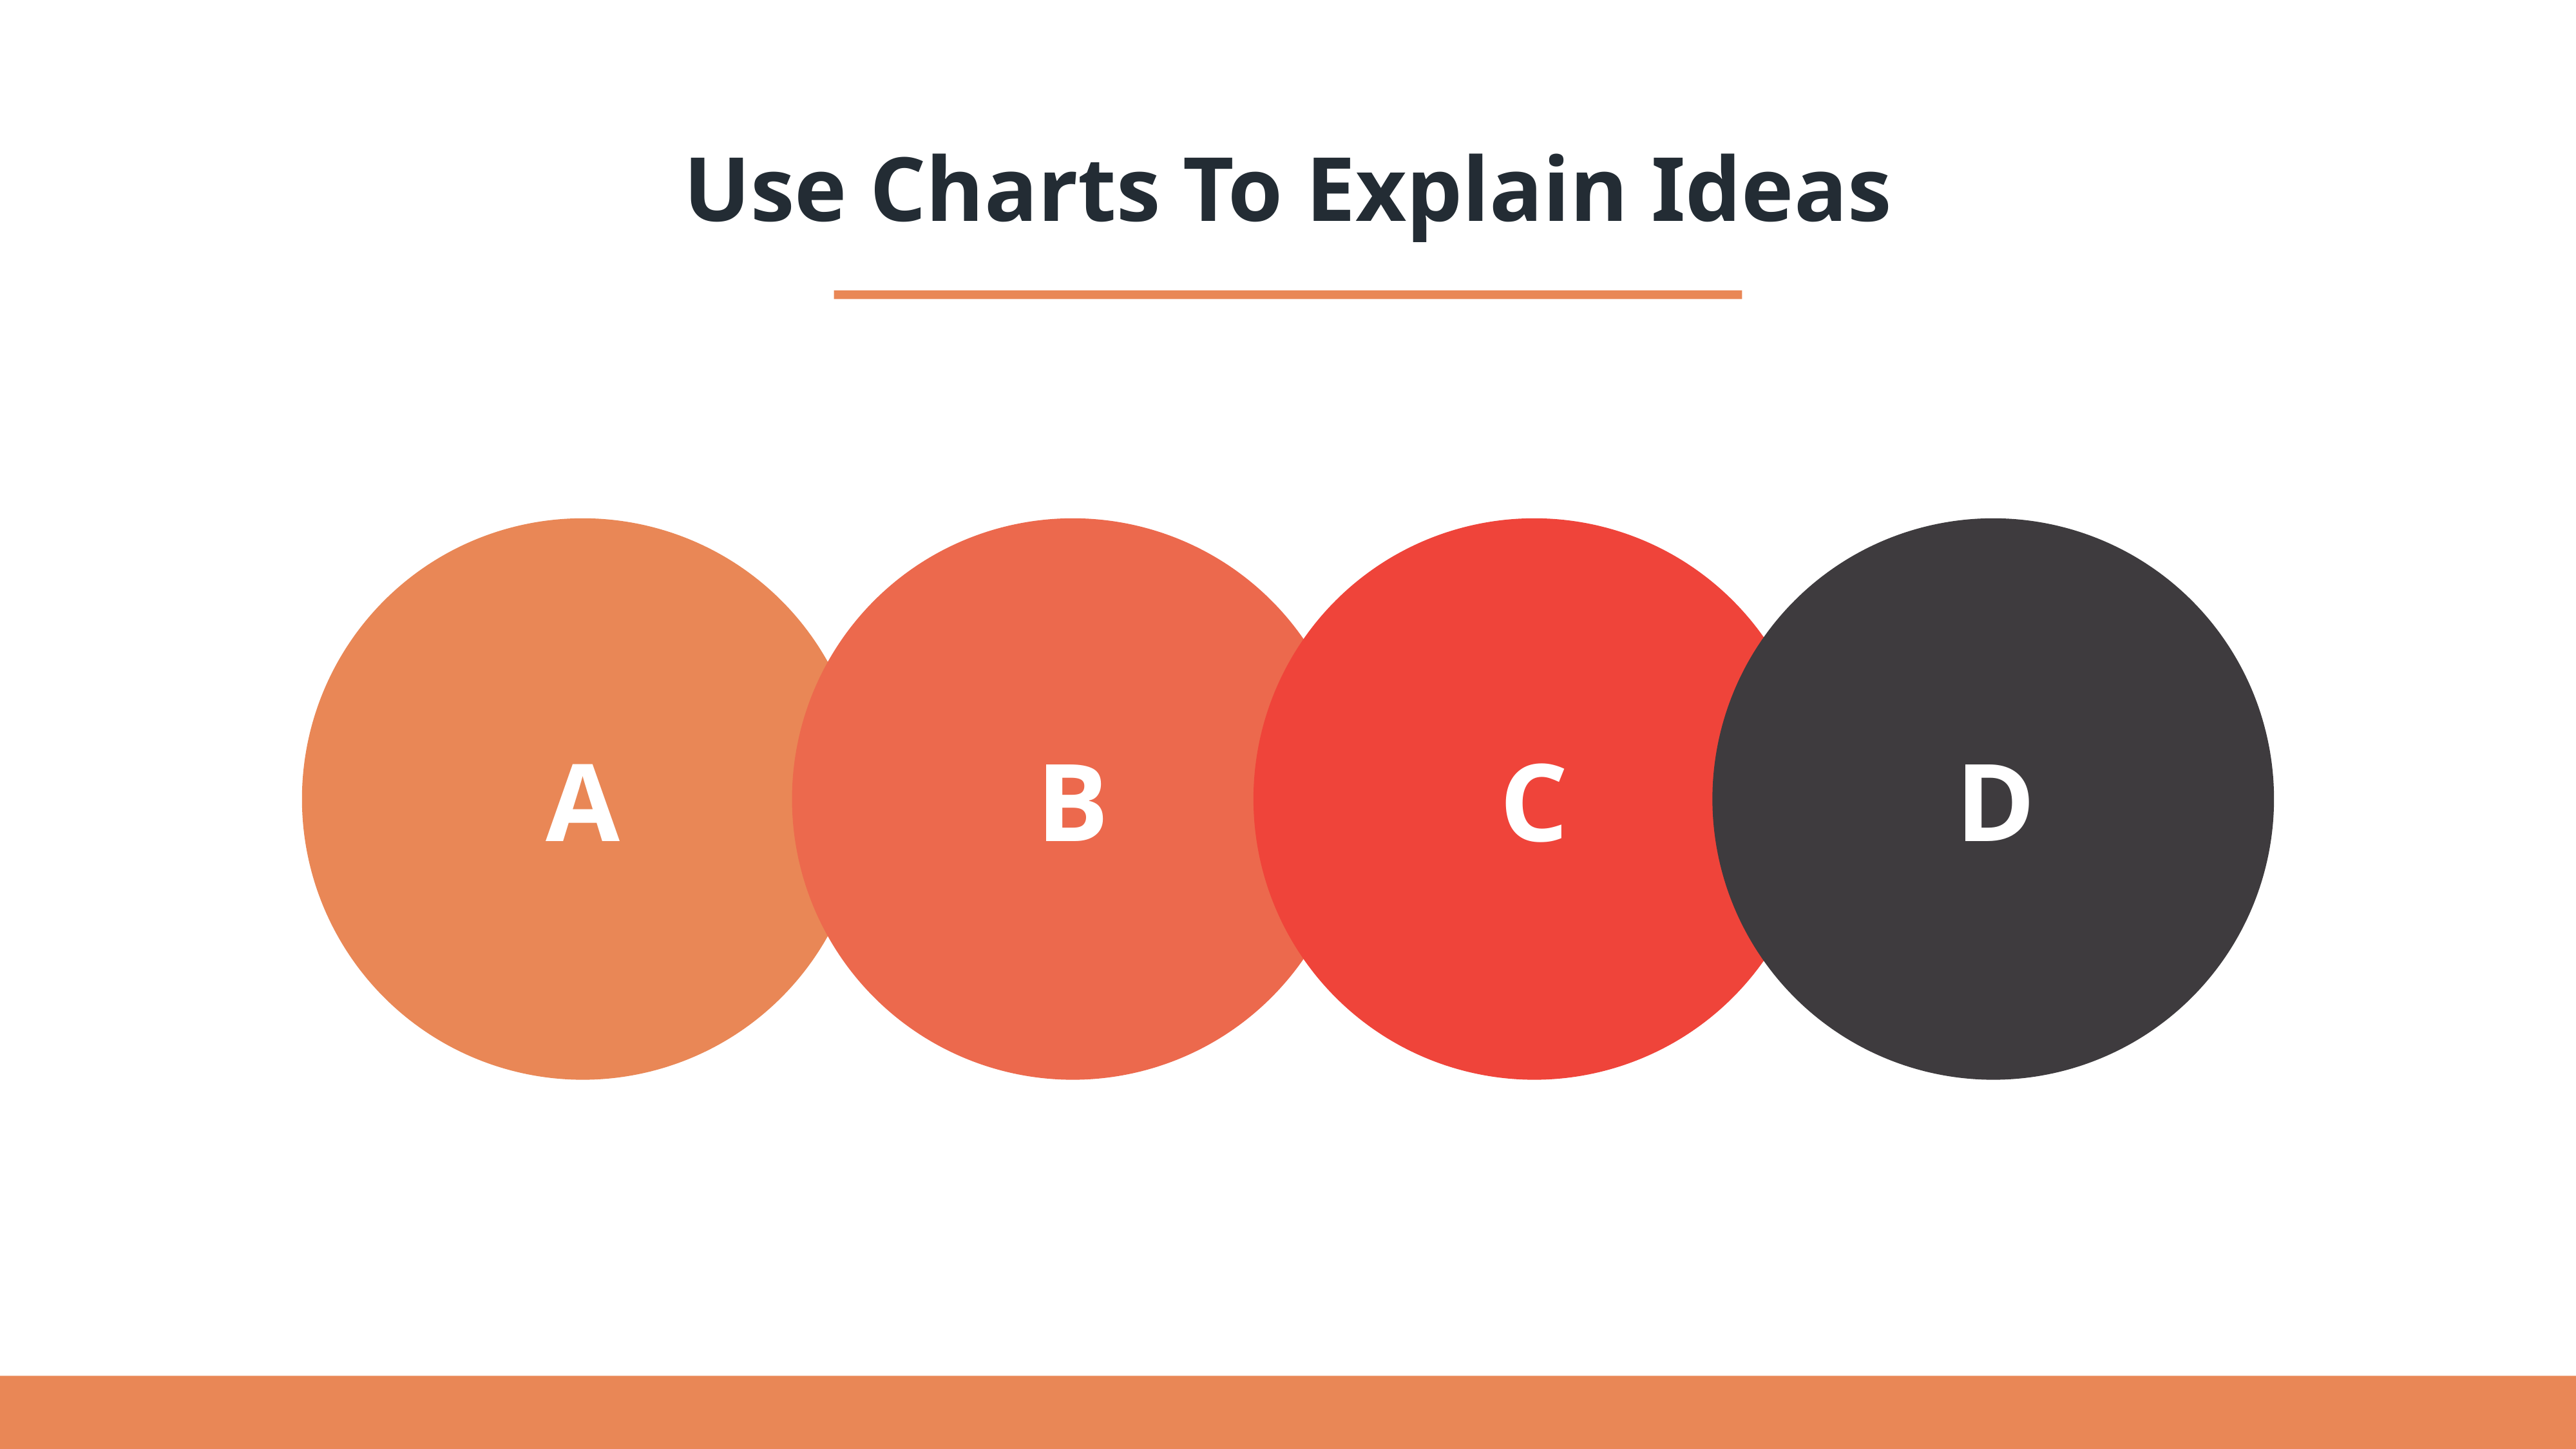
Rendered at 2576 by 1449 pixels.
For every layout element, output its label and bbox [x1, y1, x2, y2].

text_box [0, 1375, 2576, 1449]
text_box [555, 128, 2021, 299]
text_box [301, 518, 2275, 1080]
